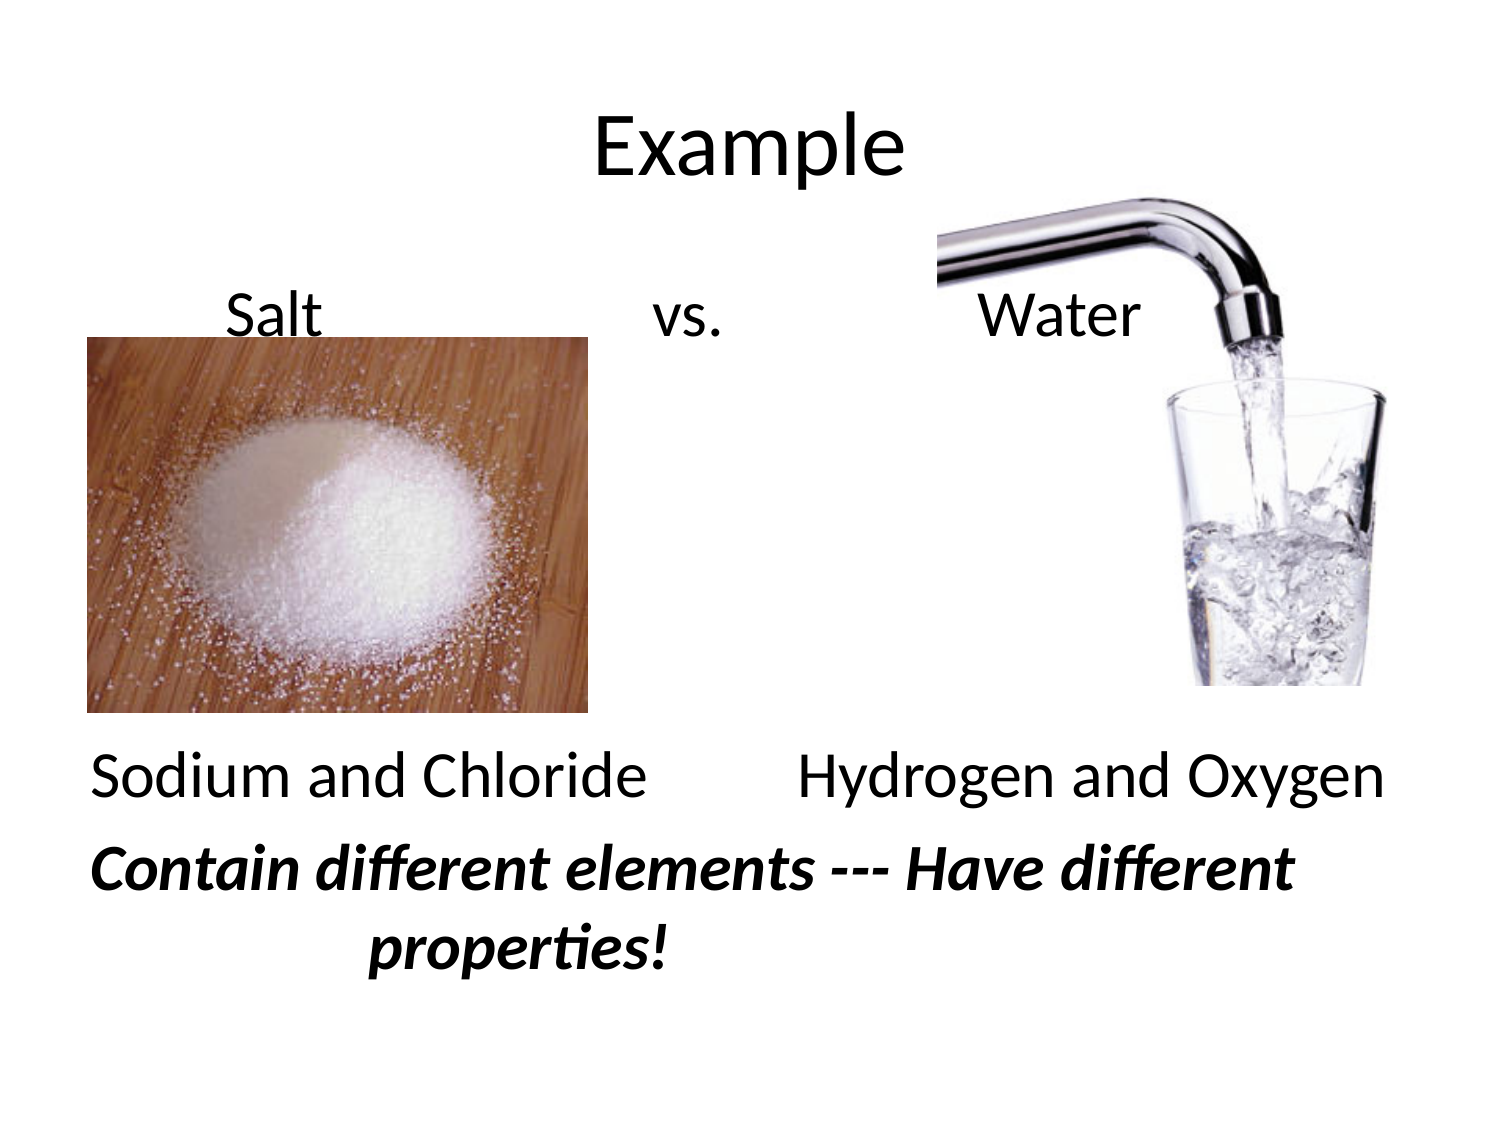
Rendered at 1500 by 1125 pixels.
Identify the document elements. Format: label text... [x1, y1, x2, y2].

picture [87, 337, 588, 713]
list Salt vs. Water Sodium and Chloride Hydrogen and Oxygen Contain different elements --- Have different properties! [75, 262, 1425, 1005]
picture [937, 174, 1407, 687]
title Example [75, 45, 1425, 233]
